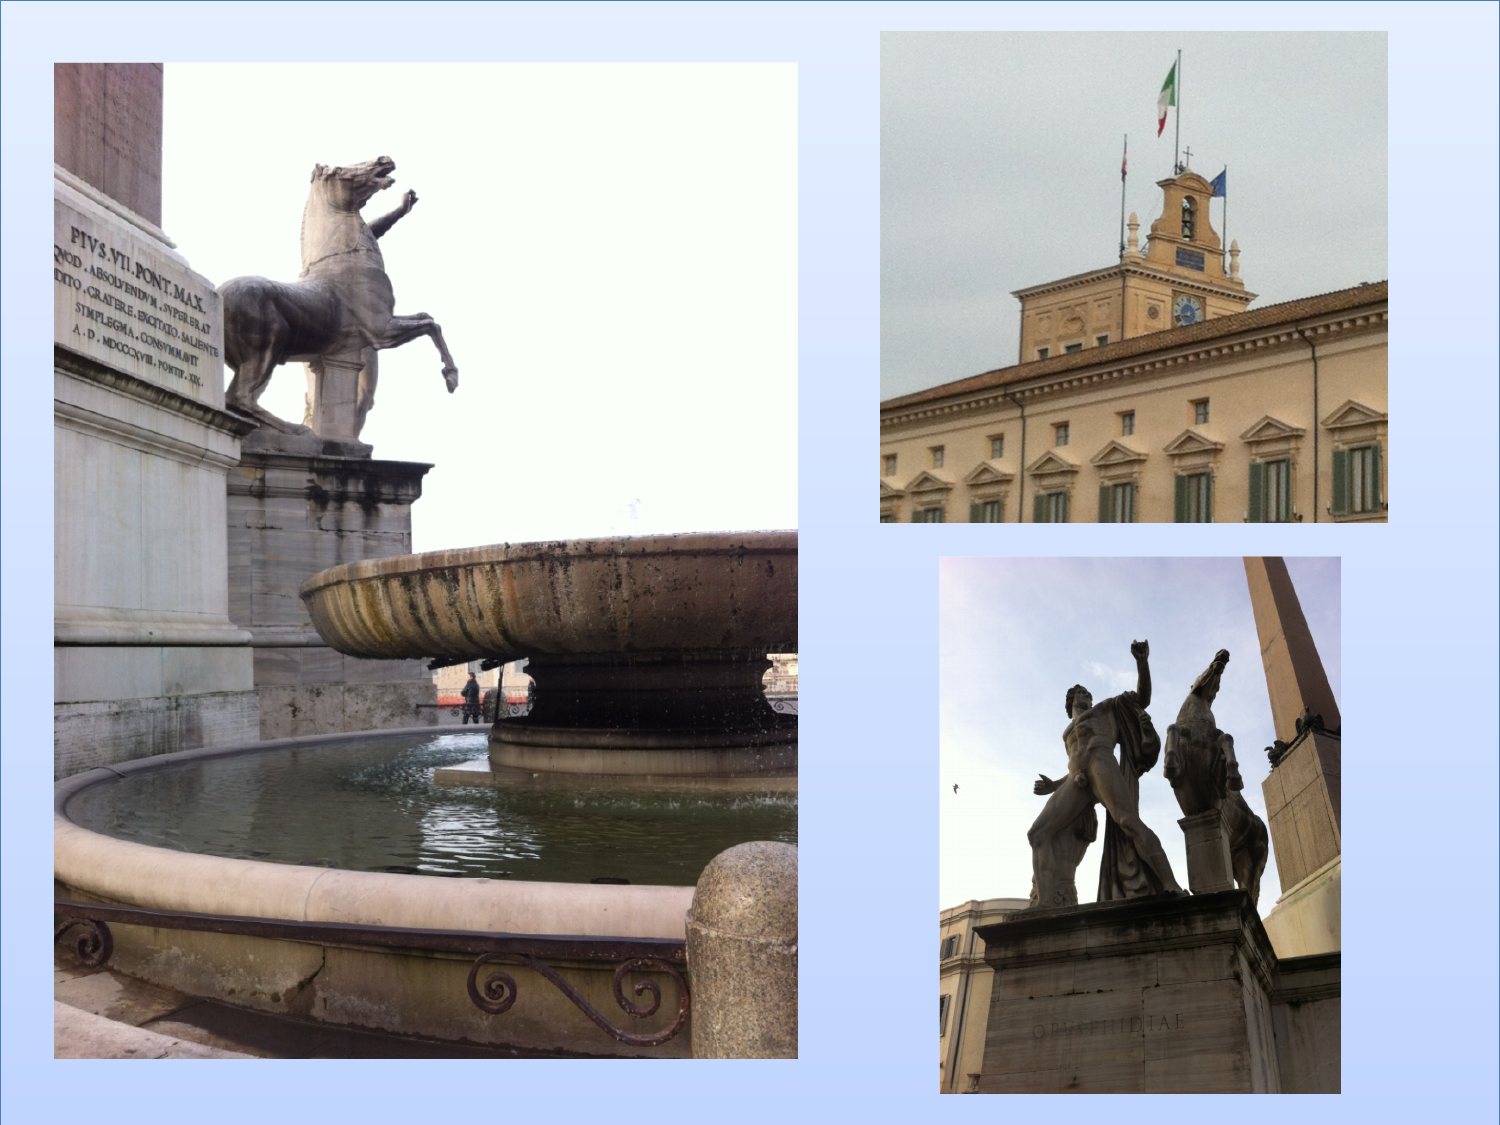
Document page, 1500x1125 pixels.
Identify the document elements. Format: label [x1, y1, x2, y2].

text_box [0, 0, 1500, 1125]
picture [0, 22, 1409, 1094]
